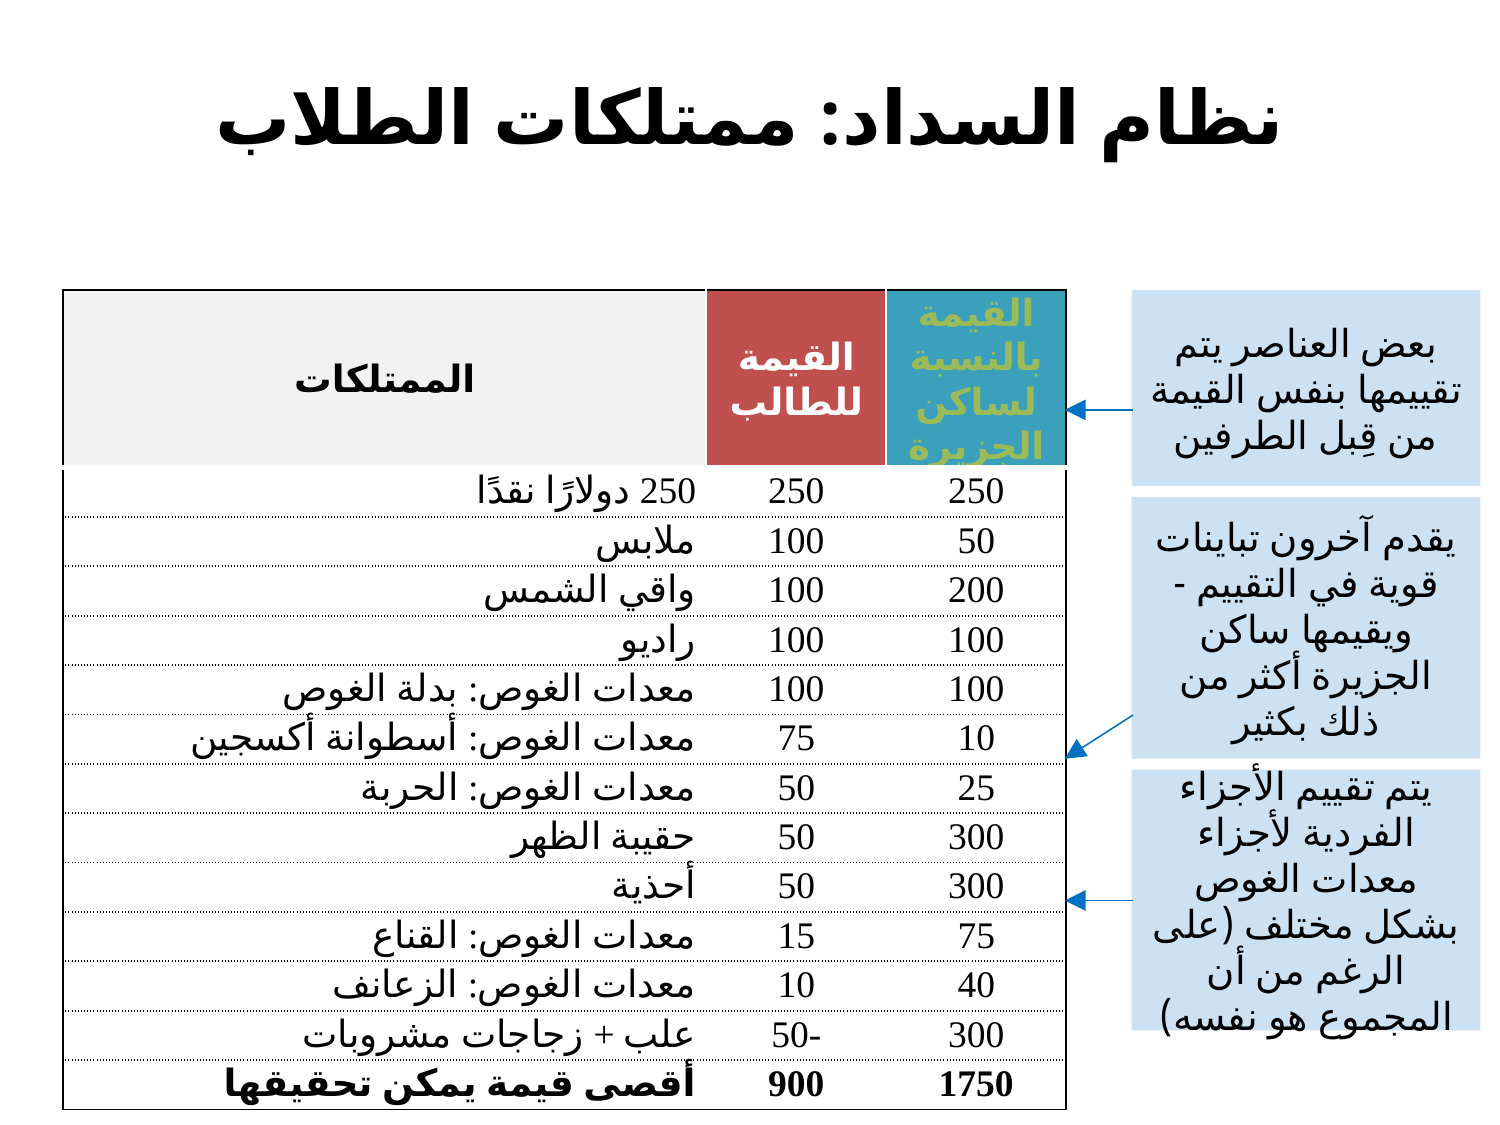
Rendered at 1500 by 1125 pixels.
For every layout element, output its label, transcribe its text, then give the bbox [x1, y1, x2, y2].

table_cell راديو [64, 616, 705, 665]
table_cell 75 [707, 714, 885, 764]
table_cell معدات الغوص: الزعانف [64, 961, 705, 1011]
table_cell 100 [707, 616, 885, 665]
table_header الممتلكات [64, 291, 705, 465]
table_cell أحذية [64, 863, 705, 912]
table_cell 75 [887, 912, 1065, 961]
table_cell علب + زجاجات مشروبات [64, 1011, 705, 1060]
table_cell 50 [707, 863, 885, 912]
table_cell 50 [707, 813, 885, 863]
table_cell 50 [887, 517, 1065, 566]
text_box يقدم آخرون تباينات قوية في التقييم - ويقيمها ساكن الجزيرة أكثر من ذلك بكثير [1131, 497, 1481, 759]
table_cell 50 [707, 764, 885, 813]
table_cell 300 [887, 1011, 1065, 1060]
table_header القيمة للطالب [707, 291, 885, 465]
text_box يتم تقييم الأجزاء الفردية لأجزاء معدات الغوص بشكل مختلف (على الرغم من أن المجموع هو نفسه) [1131, 769, 1481, 1031]
table_cell 300 [887, 863, 1065, 912]
table_cell ملابس [64, 517, 705, 566]
table_cell 250 دولارًا نقدًا [64, 470, 705, 517]
table_cell حقيبة الظهر [64, 813, 705, 863]
table_cell 250 [707, 470, 885, 517]
table_cell 1750 [887, 1060, 1065, 1109]
table_cell 300 [887, 813, 1065, 863]
table_cell -50 [707, 1011, 885, 1060]
table_cell 10 [707, 961, 885, 1011]
table_cell معدات الغوص: القناع [64, 912, 705, 961]
table_header القيمة بالنسبة لساكن الجزيرة [887, 291, 1065, 465]
table_cell 10 [887, 714, 1062, 764]
table_cell 200 [887, 566, 1065, 616]
title نظام السداد: ممتلكات الطلاب [75, 66, 1425, 254]
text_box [1064, 714, 1134, 760]
table_cell 25 [887, 764, 1065, 813]
text_box بعض العناصر يتم تقييمها بنفس القيمة من قِبل الطرفين [1131, 289, 1481, 487]
table_cell 900 [707, 1060, 885, 1109]
table_cell واقي الشمس [64, 566, 705, 616]
table_cell 100 [707, 665, 885, 714]
table_cell معدات الغوص: بدلة الغوص [64, 665, 705, 714]
table_cell أقصى قيمة يمكن تحقيقها [64, 1060, 705, 1109]
table_cell 40 [887, 961, 1065, 1011]
table_cell 250 [887, 470, 1065, 517]
table_cell معدات الغوص: أسطوانة أكسجين [64, 714, 705, 764]
table_cell معدات الغوص: الحربة [64, 764, 705, 813]
table_cell 100 [707, 517, 885, 566]
table_cell 100 [707, 566, 885, 616]
table_cell 100 [887, 665, 1065, 714]
table_cell 100 [887, 616, 1065, 665]
table_cell 15 [707, 912, 885, 961]
